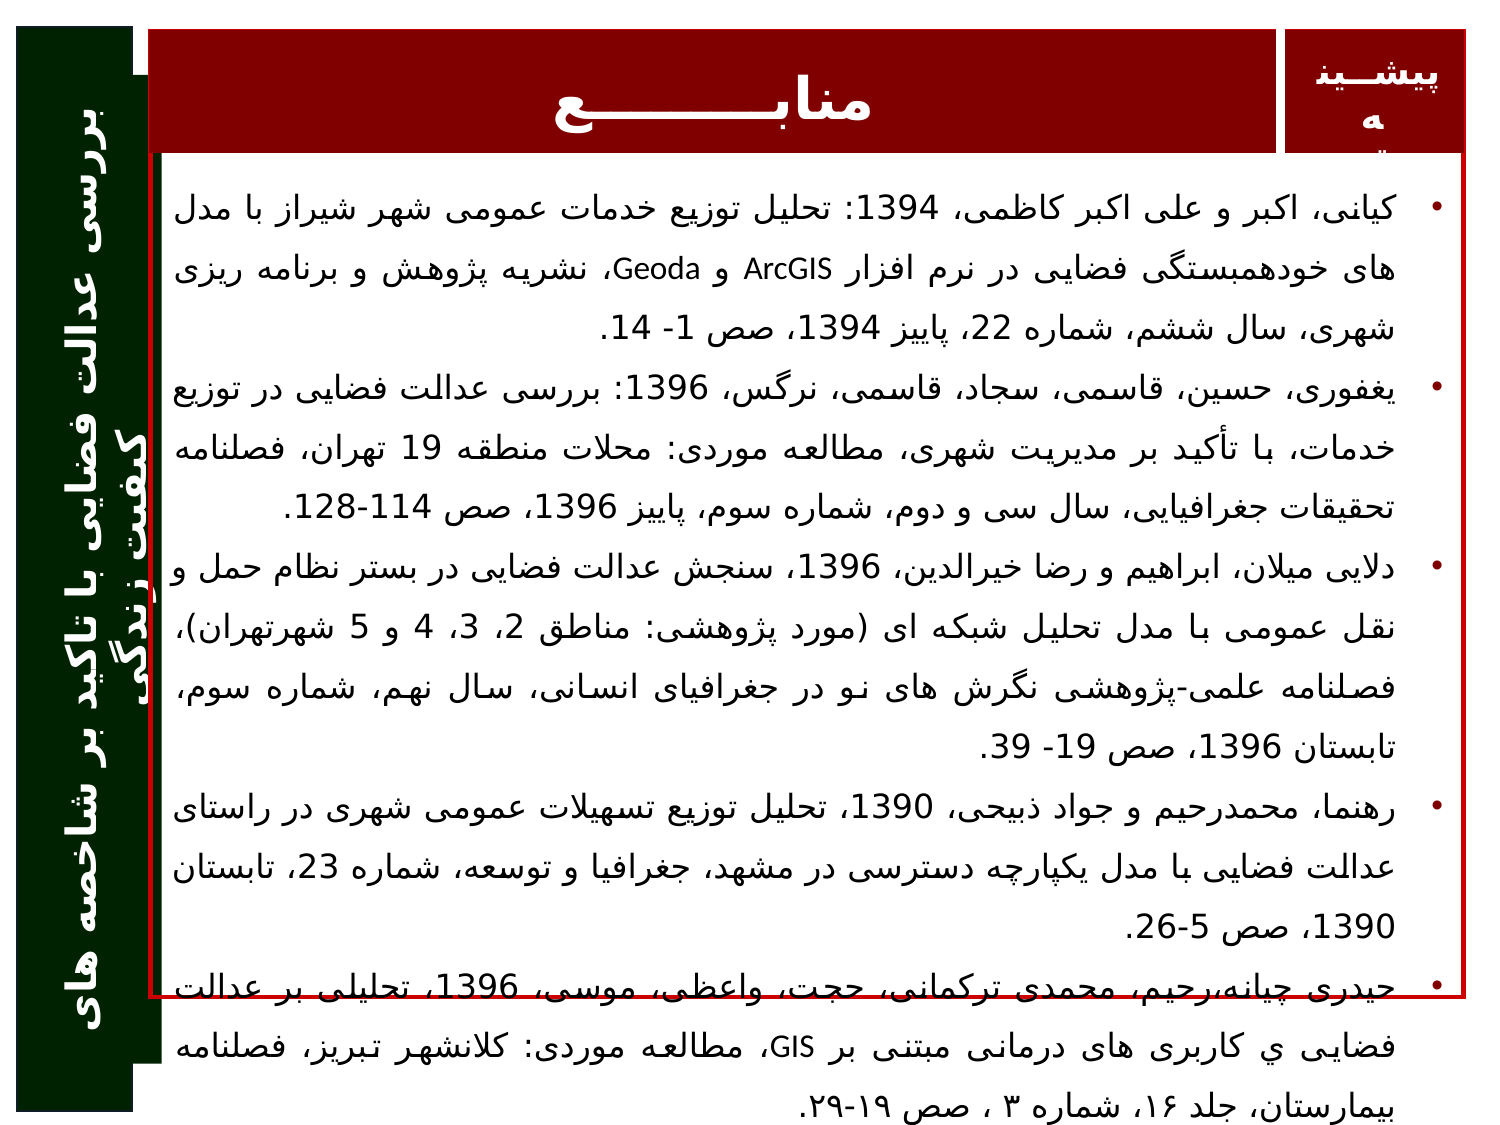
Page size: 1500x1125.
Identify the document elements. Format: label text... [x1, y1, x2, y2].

text_box کیانی، اکبر و علی اکبر کاظمی، 1394: تحلیل توزیع خدمات عمومی شهر شیراز با مدل های خودهمبستگی فضایی در نرم افزار ArcGIS و Geoda، نشریه پژوهش و برنامه ریزی شهری، سال ششم، شماره 22، پاییز 1394، صص 1- 14. یغفوری، حسین، قاسمی، سجاد، قاسمی، نرگس، 1396: بررسی عدالت فضایی در توزیع خدمات، با تأکید بر مدیریت شهری، مطالعه موردی: محلات منطقه 19 تهران، فصلنامه تحقیقات جغرافیایی، سال سی و دوم، شماره سوم، پاییز 1396، صص 114-128. دلایی میلان، ابراهیم و رضا خیرالدین، 1396، سنجش عدالت فضایی در بستر نظام حمل و نقل عمومی با مدل تحلیل شبکه ای (مورد پژوهشی: مناطق 2، 3، 4 و 5 شهرتهران)، فصلنامه علمی-پژوهشی نگرش های نو در جغرافیای انسانی، سال نهم، شماره سوم، تابستان 1396، صص 19- 39. رهنما، محمدرحیم و جواد ذبیحی، 1390، تحلیل توزیع تسهیلات عمومی شهری در راستای عدالت فضایی با مدل یکپارچه دسترسی در مشهد، جغرافیا و توسعه، شماره 23، تابستان 1390، صص 5-26. حیدری چیانه،رحیم، محمدی ترکمانی، حجت، واعظی، موسی، 1396، تحلیلی بر عدالت فضایی ي کاربری های درمانی مبتنی بر GIS، مطالعه موردی: کلانشهر تبریز، فصلنامه بیمارستان، جلد ۱۶، شماره ۳ ، صص ۱۹-۲۹. Nicholls , Sarah, 2001, Measuring the accessibility and equity of public parks: a case study using GIS, Managing Leisure, 6:4, 201-219. [156, 158, 1458, 1125]
text_box منابـــــــــع [235, 53, 1192, 139]
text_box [16, 27, 132, 1112]
text_box [1285, 30, 1464, 153]
text_box [149, 153, 1293, 998]
text_box پیشــینه تحقیق [1293, 39, 1464, 190]
text_box [1458, 190, 1464, 998]
text_box [1276, 28, 1285, 155]
text_box [149, 30, 1276, 153]
